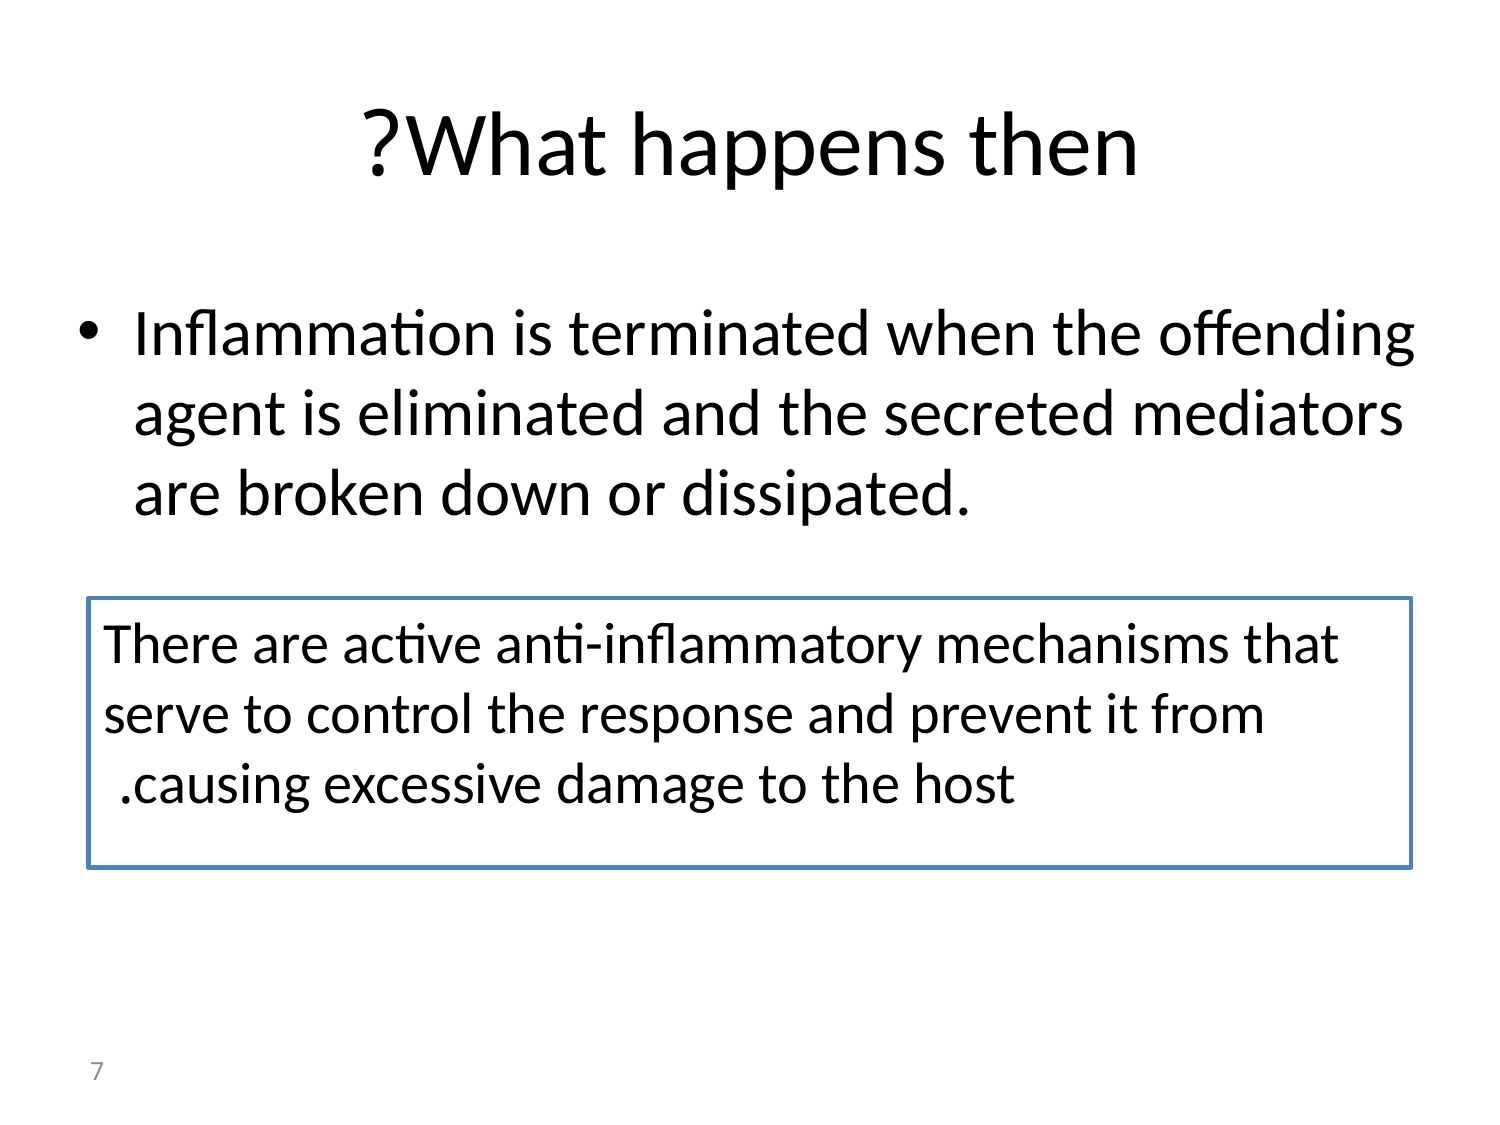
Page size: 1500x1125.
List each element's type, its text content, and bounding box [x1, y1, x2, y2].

list Inflammation is terminated when the offending agent is eliminated and the secreted mediators are broken down or dissipated. [62, 281, 1489, 1076]
slide_number 7 [75, 1042, 425, 1103]
title What happens then? [75, 45, 1425, 233]
text_box There are active anti-inflammatory mechanisms that serve to control the response and prevent it from causing excessive damage to the host. [86, 596, 1413, 870]
